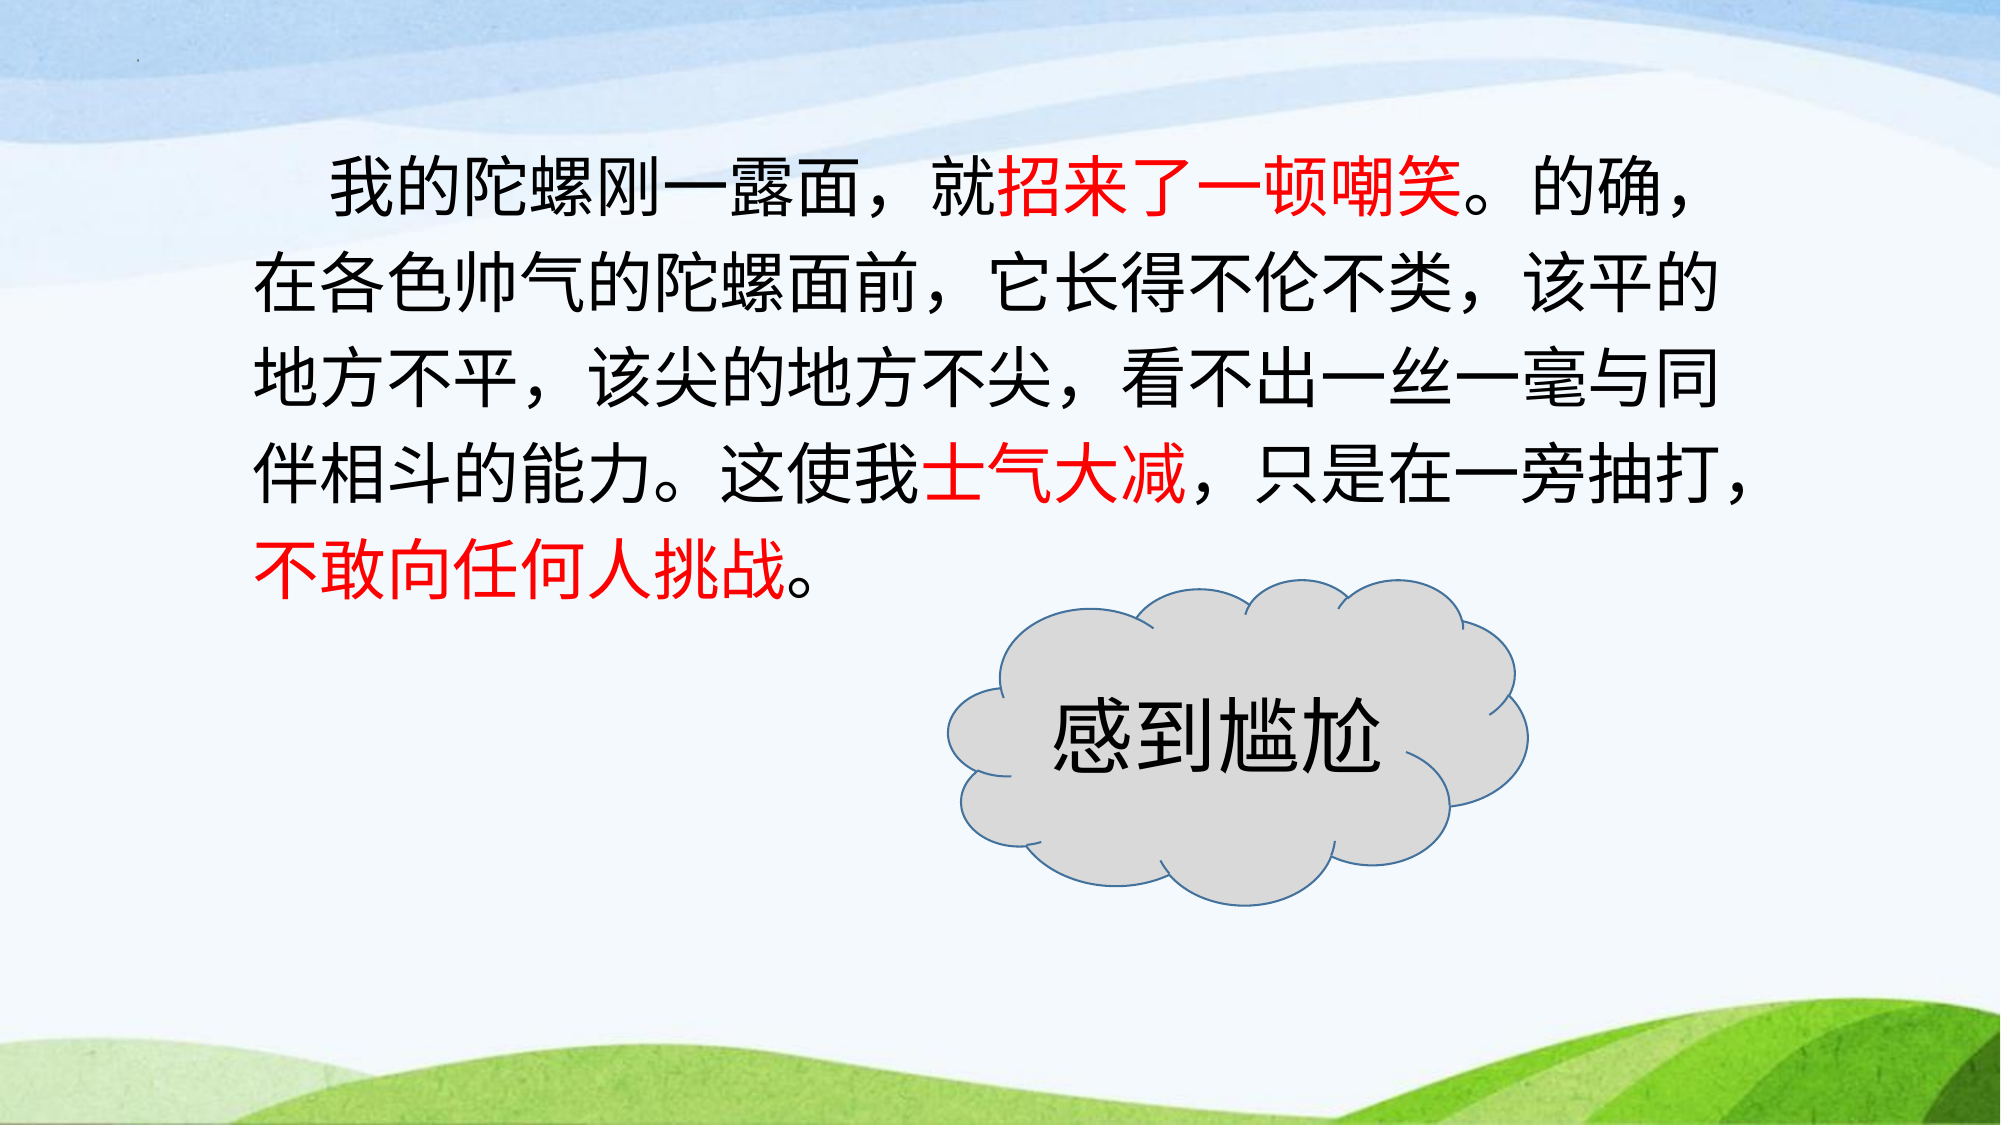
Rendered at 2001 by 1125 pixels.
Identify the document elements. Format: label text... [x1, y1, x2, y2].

text_box 我的陀螺刚一露面，就招来了一顿嘲笑。的确，在各色帅气的陀螺面前，它长得不伦不类，该平的地方不平，该尖的地方不尖，看不出一丝一毫与同伴相斗的能力。这使我士气大减，只是在一旁抽打，不敢向任何人挑战。 [237, 121, 1798, 616]
text_box 感到尴尬 [946, 616, 1529, 907]
picture [0, 0, 2001, 1125]
